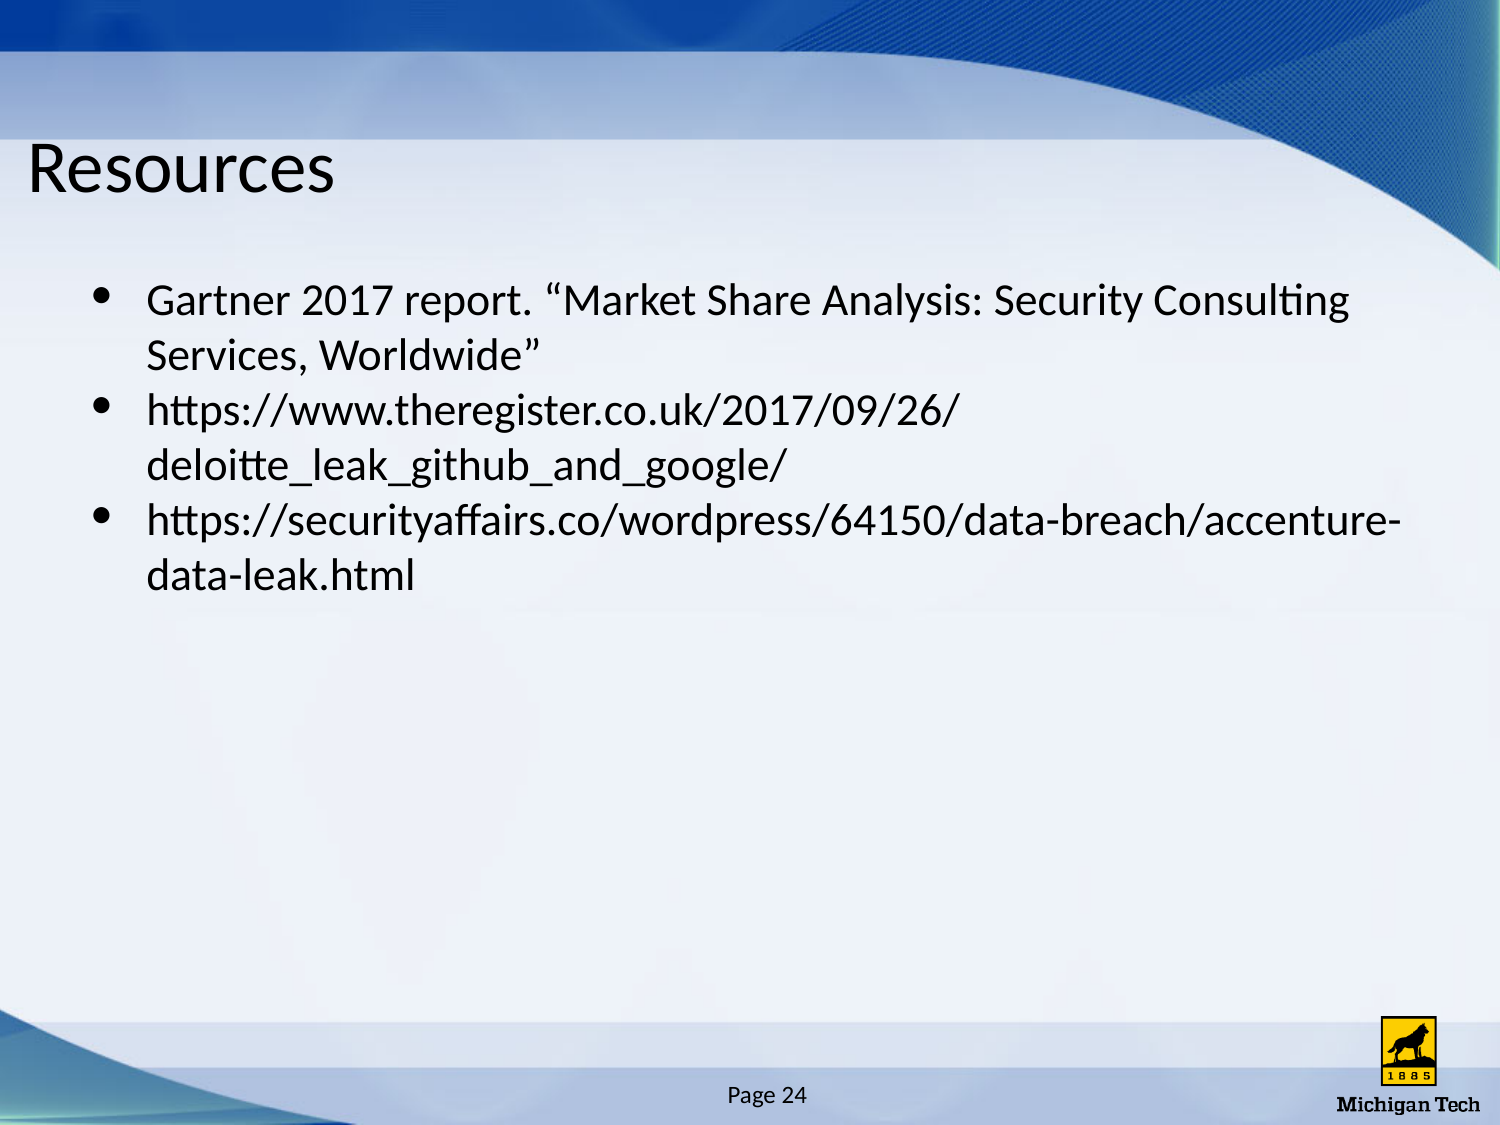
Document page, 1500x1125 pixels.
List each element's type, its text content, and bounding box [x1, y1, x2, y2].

picture [0, 0, 1500, 1125]
title Resources [12, 75, 1263, 263]
list Gartner 2017 report. “Market Share Analysis: Security Consulting Services, Worldwide” https://www.theregister.co.uk/2017/09/26/deloitte_leak_github_and_google/ https://securityaffairs.co/wordpress/64150/data-breach/accenture-data-leak.html [75, 262, 1425, 1063]
